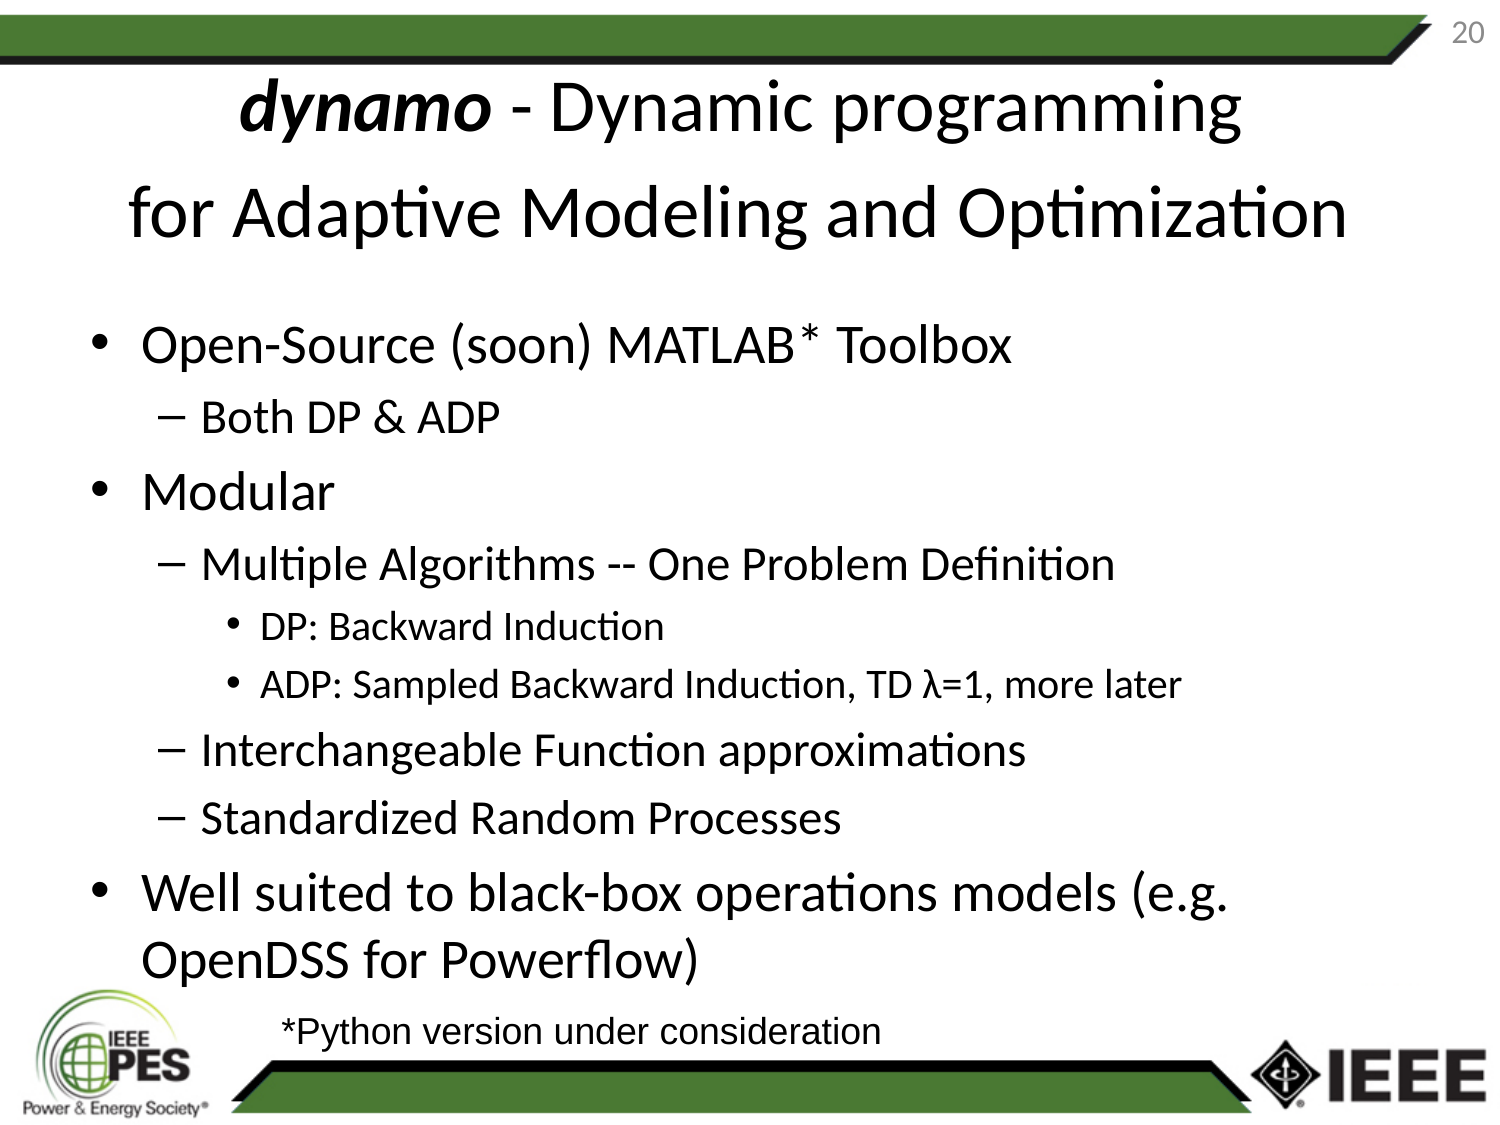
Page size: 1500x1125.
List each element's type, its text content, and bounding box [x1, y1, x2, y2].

list Open-Source (soon) MATLAB* Toolbox Both DP & ADP Modular Multiple Algorithms -- One Problem Definition DP: Backward Induction ADP: Sampled Backward Induction, TD λ=1, more later Interchangeable Function approximations Standardized Random Processes Well suited to black-box operations models (e.g. OpenDSS for Powerflow) [74, 299, 1426, 1006]
title dynamo - Dynamic programming for Adaptive Modeling and Optimization [74, 62, 1426, 251]
text_box *Python version under consideration [266, 999, 897, 1060]
picture [0, 0, 1500, 1125]
slide_number 20 [1149, 0, 1500, 60]
